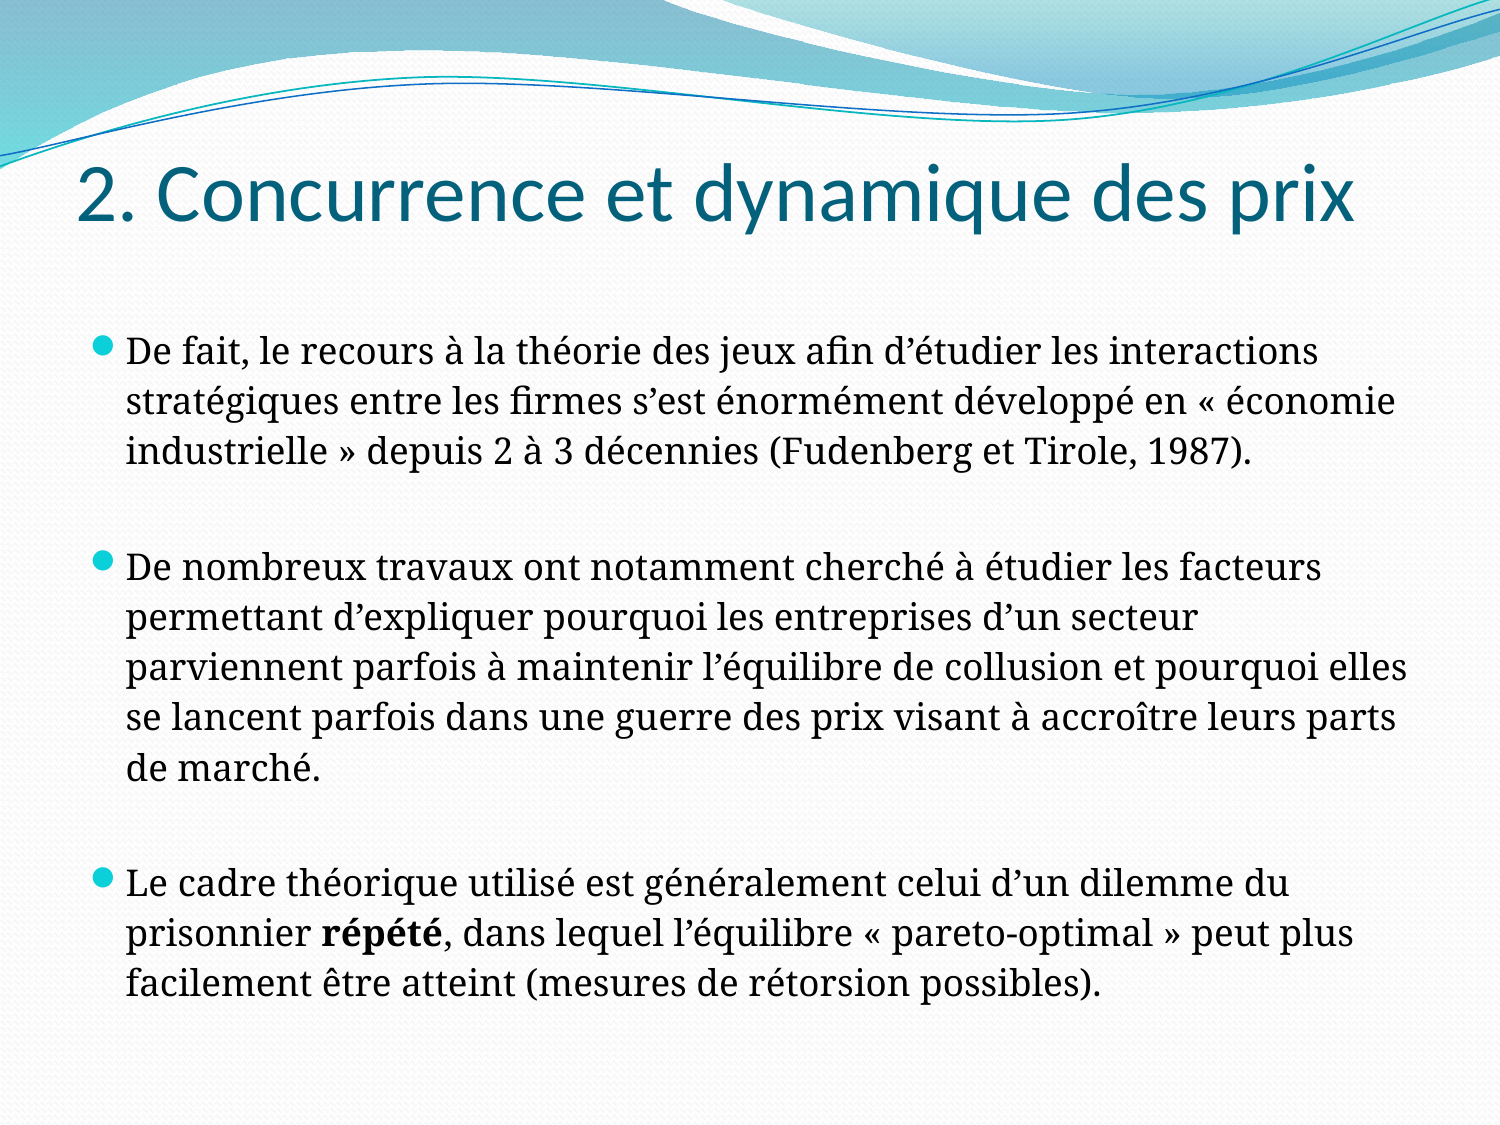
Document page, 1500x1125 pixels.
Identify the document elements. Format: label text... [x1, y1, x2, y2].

title 2. Concurrence et dynamique des prix [75, 54, 1425, 243]
list De fait, le recours à la théorie des jeux afin d’étudier les interactions stratégiques entre les firmes s’est énormément développé en « économie industrielle » depuis 2 à 3 décennies (Fudenberg et Tirole, 1987). De nombreux travaux ont notamment cherché à étudier les facteurs permettant d’expliquer pourquoi les entreprises d’un secteur parviennent parfois à maintenir l’équilibre de collusion et pourquoi elles se lancent parfois dans une guerre des prix visant à accroître leurs parts de marché. Le cadre théorique utilisé est généralement celui d’un dilemme du prisonnier répété, dans lequel l’équilibre « pareto-optimal » peut plus facilement être atteint (mesures de rétorsion possibles). [75, 317, 1425, 1038]
